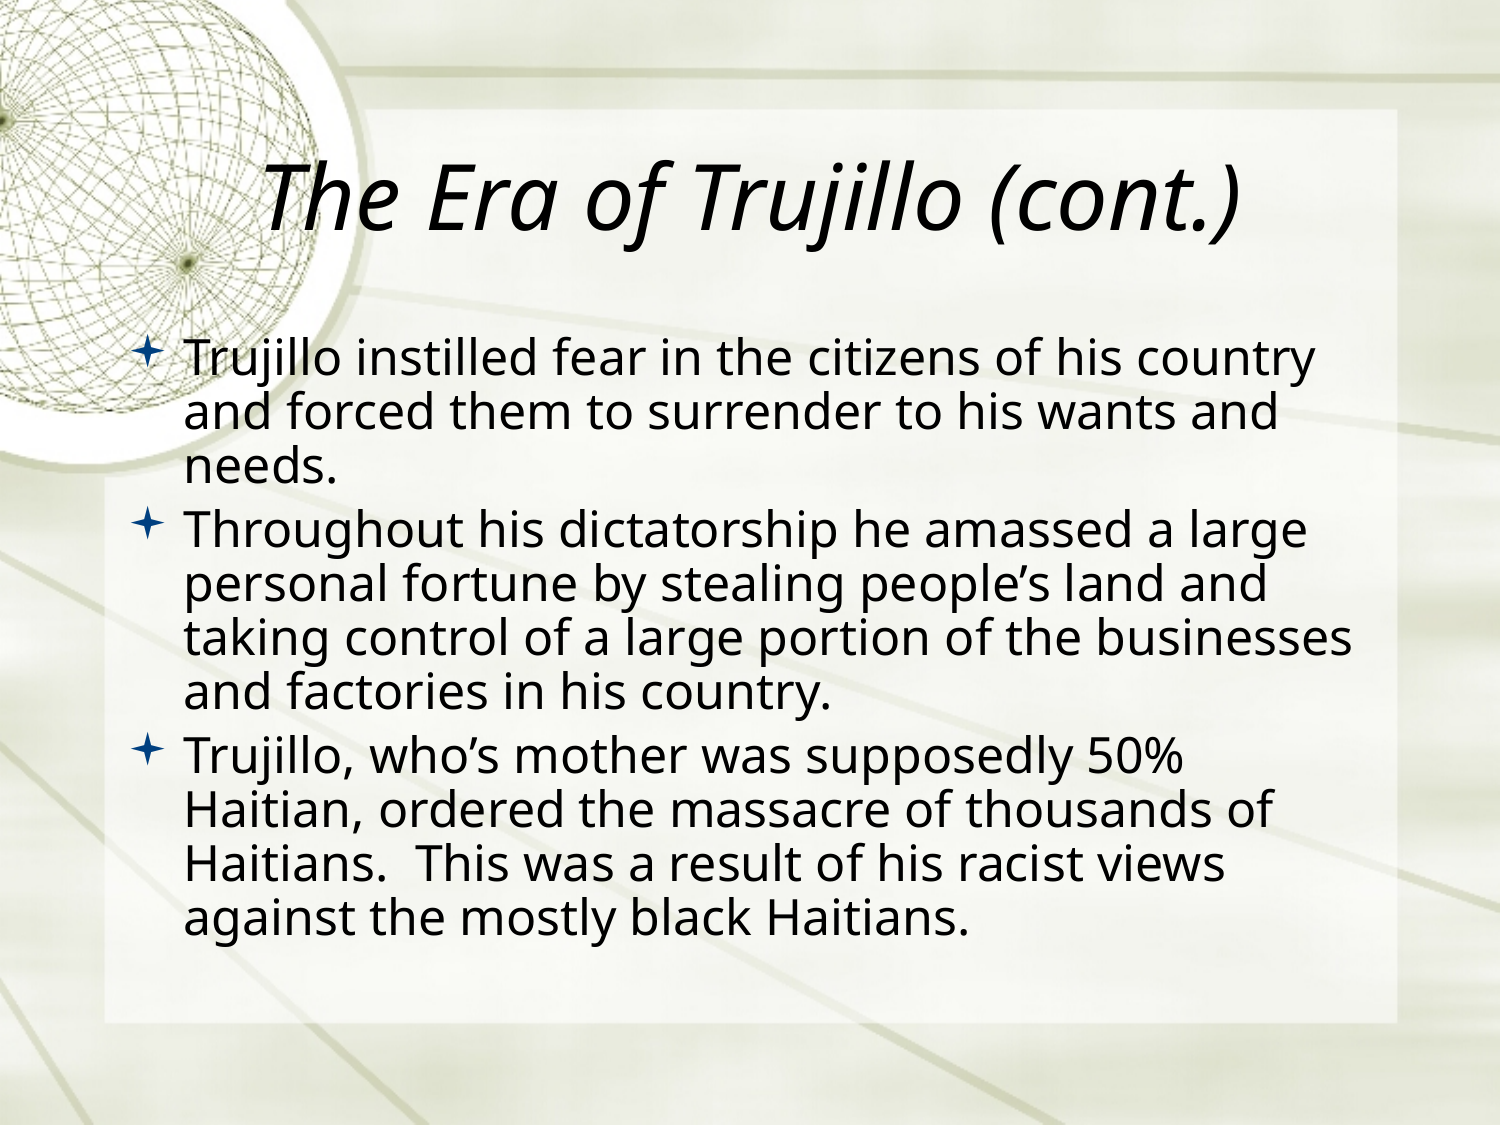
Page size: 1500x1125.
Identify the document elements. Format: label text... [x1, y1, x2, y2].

title The Era of Trujillo (cont.) [112, 99, 1388, 288]
list Trujillo instilled fear in the citizens of his country and forced them to surrender to his wants and needs. Throughout his dictatorship he amassed a large personal fortune by stealing people’s land and taking control of a large portion of the businesses and factories in his country. Trujillo, who’s mother was supposedly 50% Haitian, ordered the massacre of thousands of Haitians. This was a result of his racist views against the mostly black Haitians. [112, 324, 1388, 1000]
picture [0, 0, 1500, 1125]
